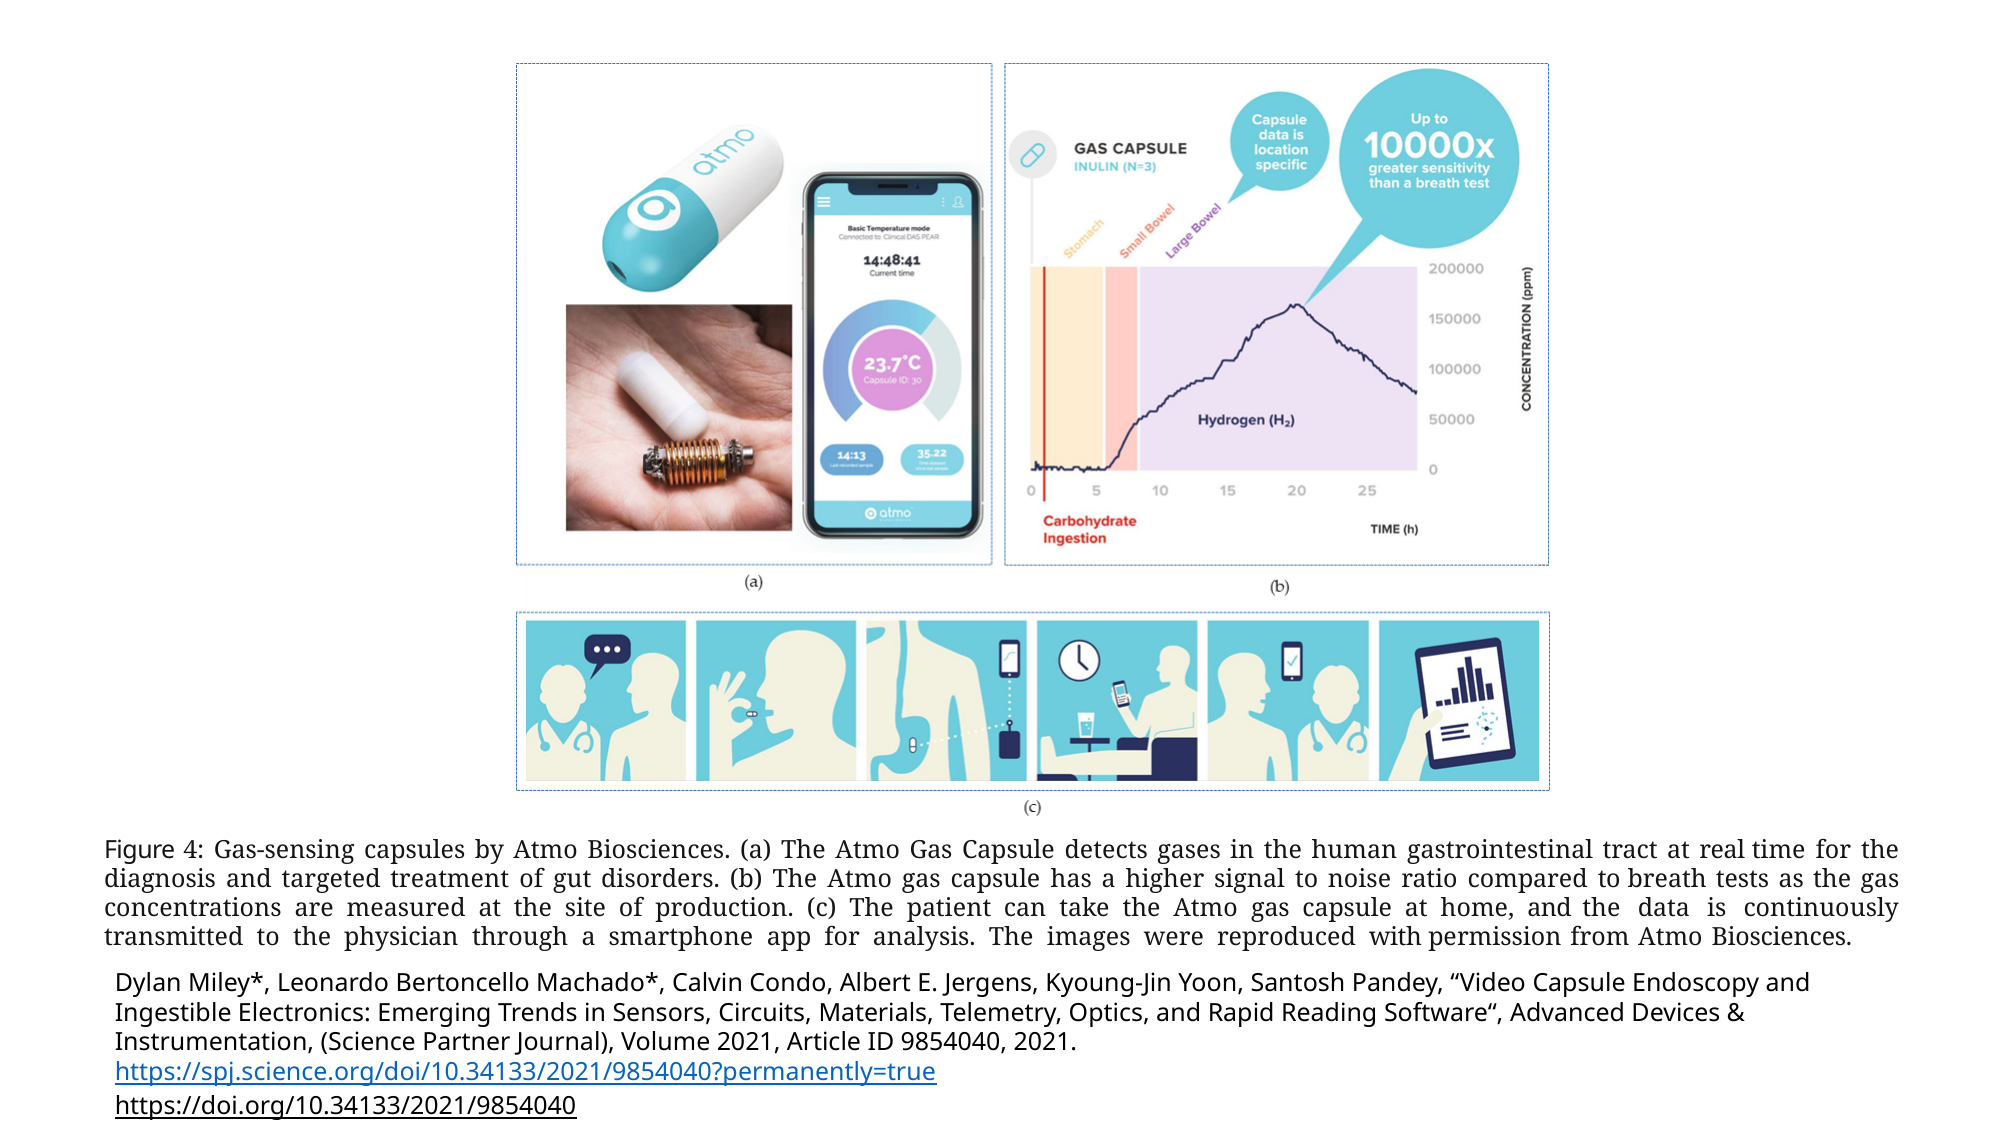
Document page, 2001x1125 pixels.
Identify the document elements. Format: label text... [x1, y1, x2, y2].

text_box Figure 4: Gas-sensing capsules by Atmo Biosciences. (a) The Atmo Gas Capsule detects gases in the human gastrointestinal tract at real time for the diagnosis and targeted treatment of gut disorders. (b) The Atmo gas capsule has a higher signal to noise ratio compared to breath tests as the gas concentrations are measured at the site of production. (c) The patient can take the Atmo gas capsule at home, and the data is continuously transmitted to the physician through a smartphone app for analysis. The images were reproduced with permission from Atmo Biosciences. [102, 833, 1900, 952]
text_box Dylan Miley*, Leonardo Bertoncello Machado*, Calvin Condo, Albert E. Jergens, Kyoung-Jin Yoon, Santosh Pandey, “Video Capsule Endoscopy and Ingestible Electronics: Emerging Trends in Sensors, Circuits, Materials, Telemetry, Optics, and Rapid Reading Software“, Advanced Devices & Instrumentation, (Science Partner Journal), Volume 2021, Article ID 9854040, 2021. https://spj.science.org/doi/10.34133/2021/9854040?permanently=true https://doi.org/10.34133/2021/9854040 [99, 958, 1898, 1125]
picture [516, 63, 1550, 828]
